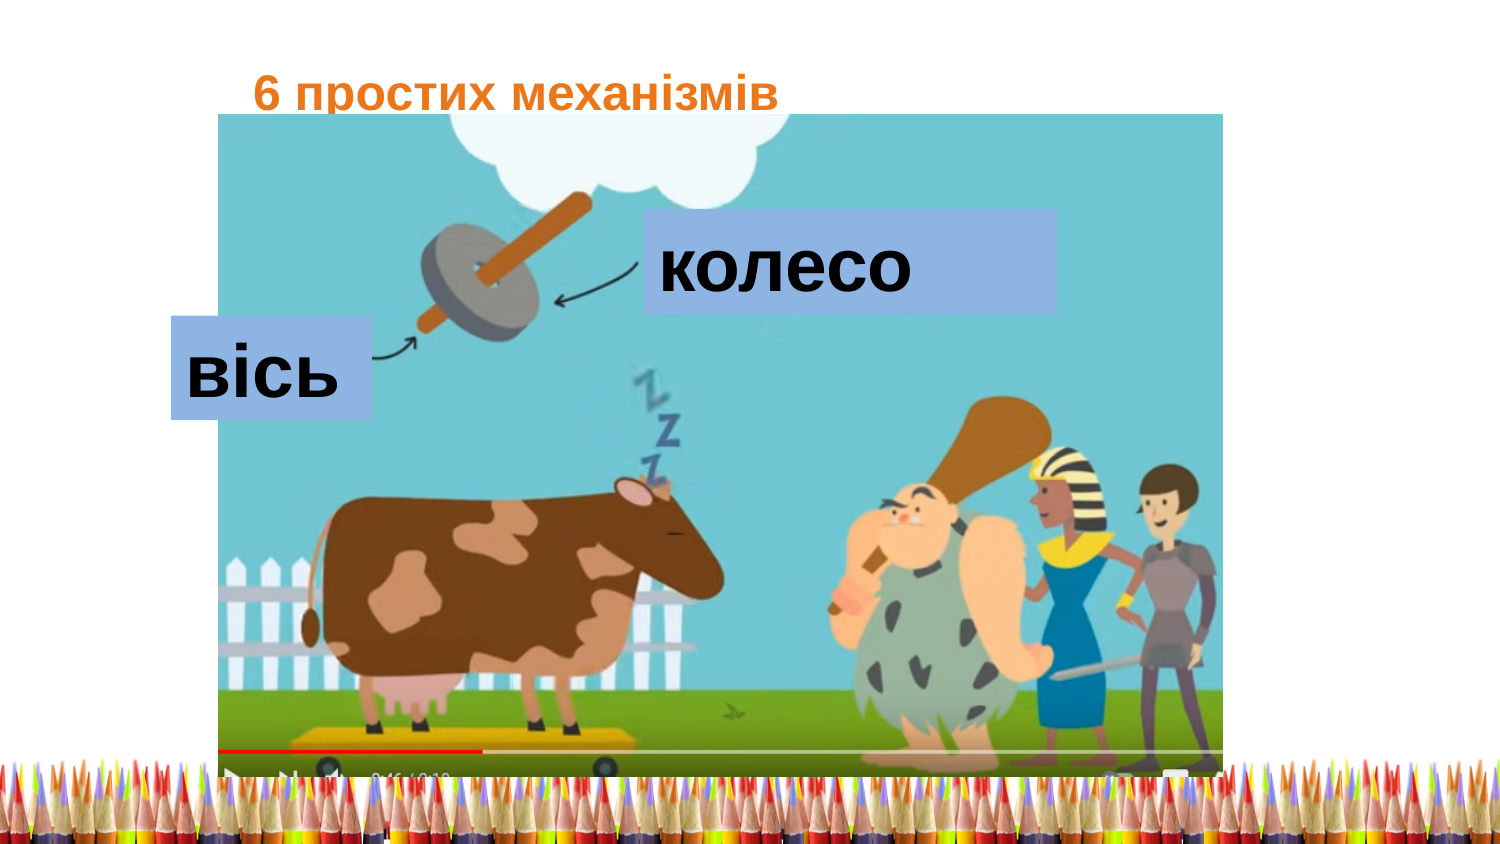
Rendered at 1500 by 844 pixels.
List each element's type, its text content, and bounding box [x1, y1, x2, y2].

text_box 6 простих механізмів [88, 43, 1081, 218]
picture [0, 114, 1500, 844]
text_box вісь [171, 315, 213, 421]
